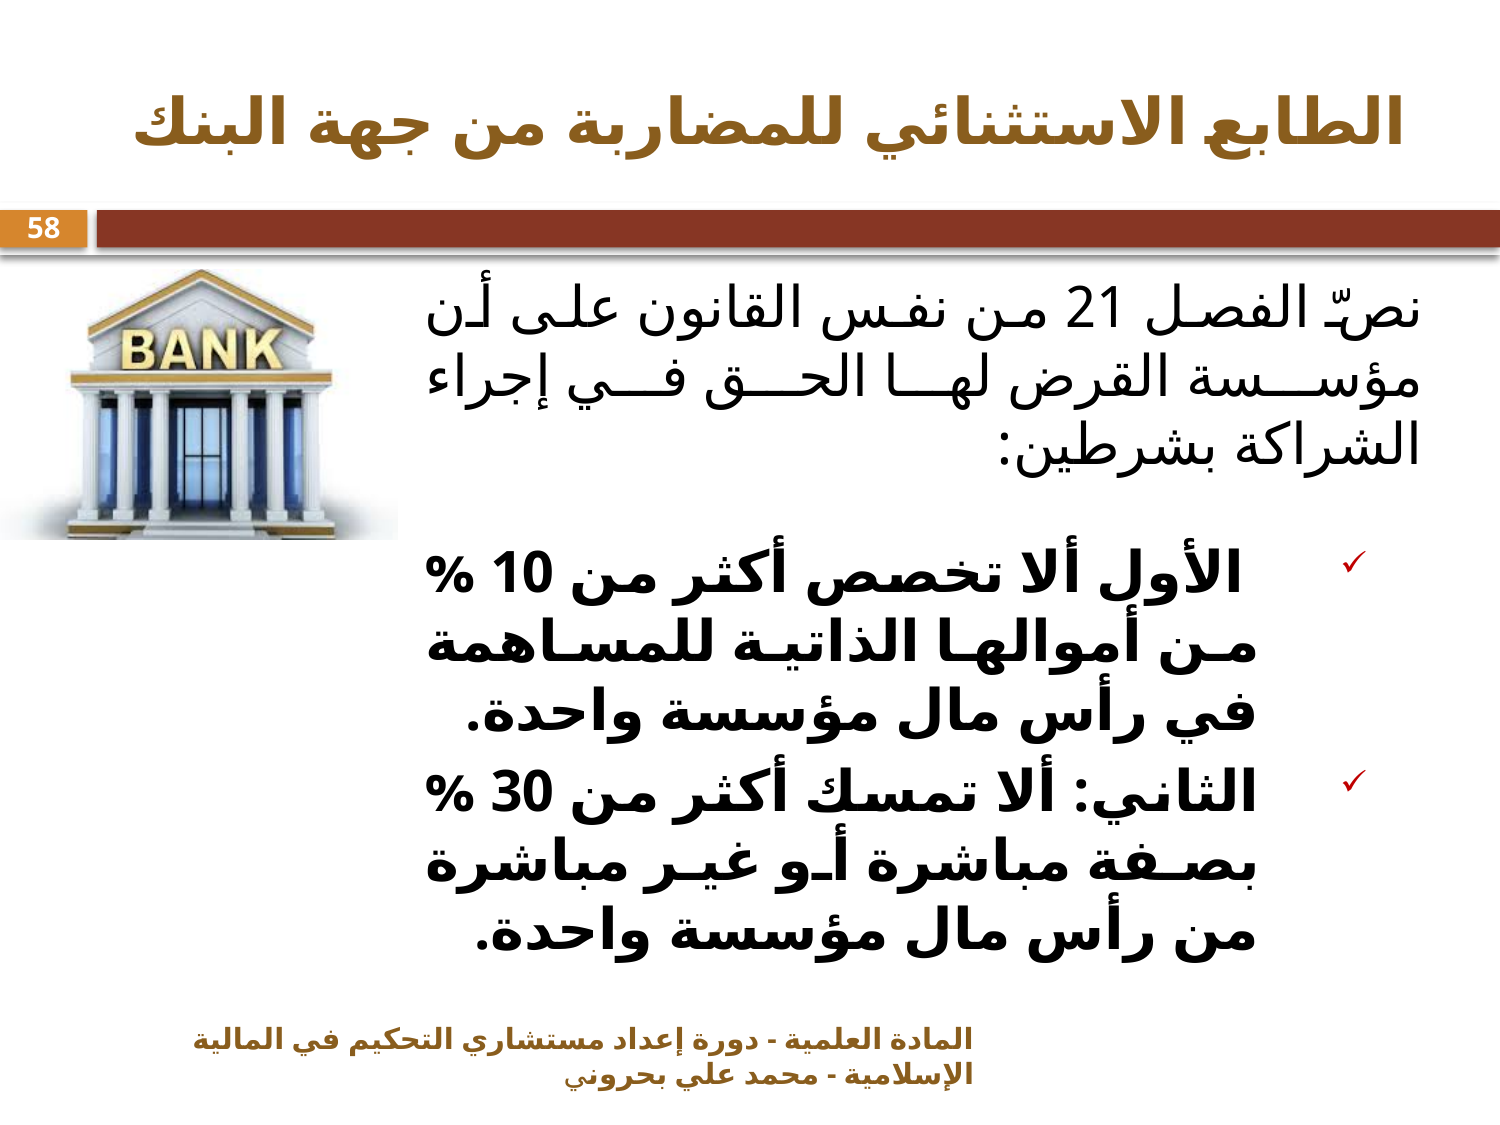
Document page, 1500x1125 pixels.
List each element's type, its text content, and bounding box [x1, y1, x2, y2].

picture [0, 269, 398, 541]
list نصّ الفصل 21 من نفس القانون على أن مؤسسة القرض لها الحق في إجراء الشراكة بشرطين: الأول ألا تخصص أكثر من 10 % من أموالها الذاتية للمساهمة في رأس مال مؤسسة واحدة. الثاني: ألا تمسك أكثر من 30 % بصفة مباشرة أو غير مباشرة من رأس مال مؤسسة واحدة. [410, 262, 1438, 1000]
title الطابع الاستثنائي للمضاربة من جهة البنك [100, 37, 1438, 200]
slide_number 58 [0, 208, 88, 249]
footer المادة العلمية - دورة إعداد مستشاري التحكيم في المالية الإسلامية - محمد علي بحروني [99, 1024, 990, 1085]
